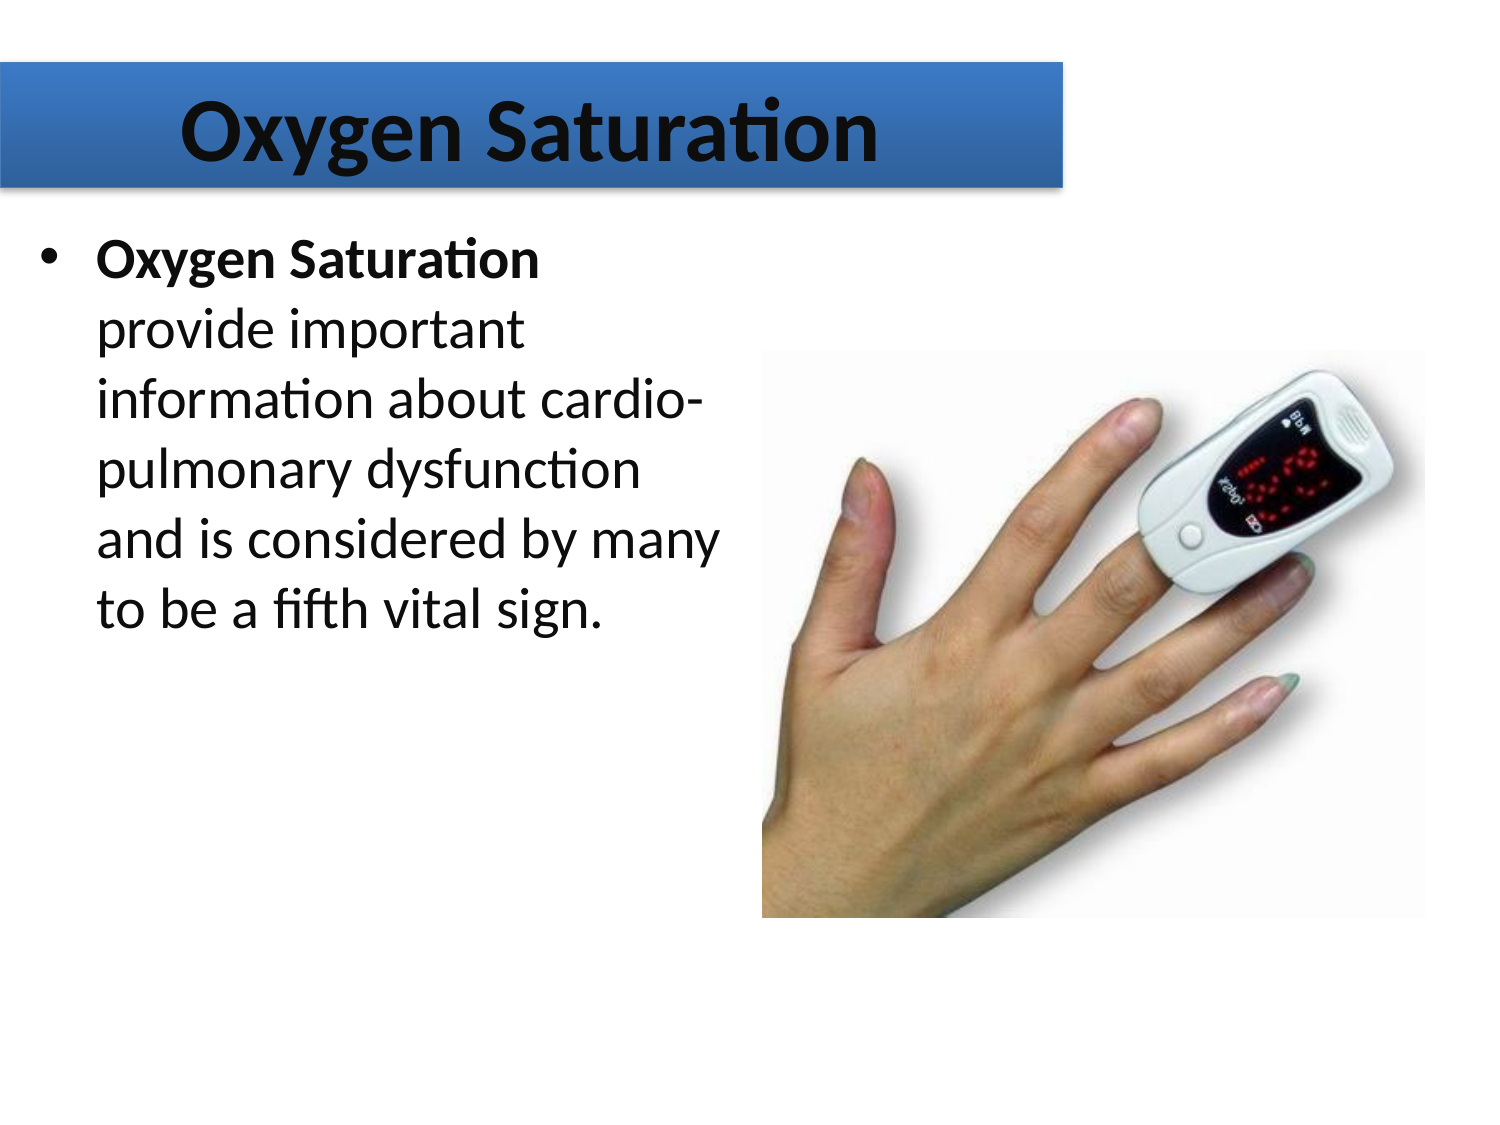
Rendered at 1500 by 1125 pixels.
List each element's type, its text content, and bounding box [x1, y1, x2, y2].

list Oxygen Saturation provide important information about cardio-pulmonary dysfunction and is considered by many to be a fifth vital sign. [24, 212, 738, 925]
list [762, 350, 1426, 918]
title Oxygen Saturation [0, 62, 1063, 188]
